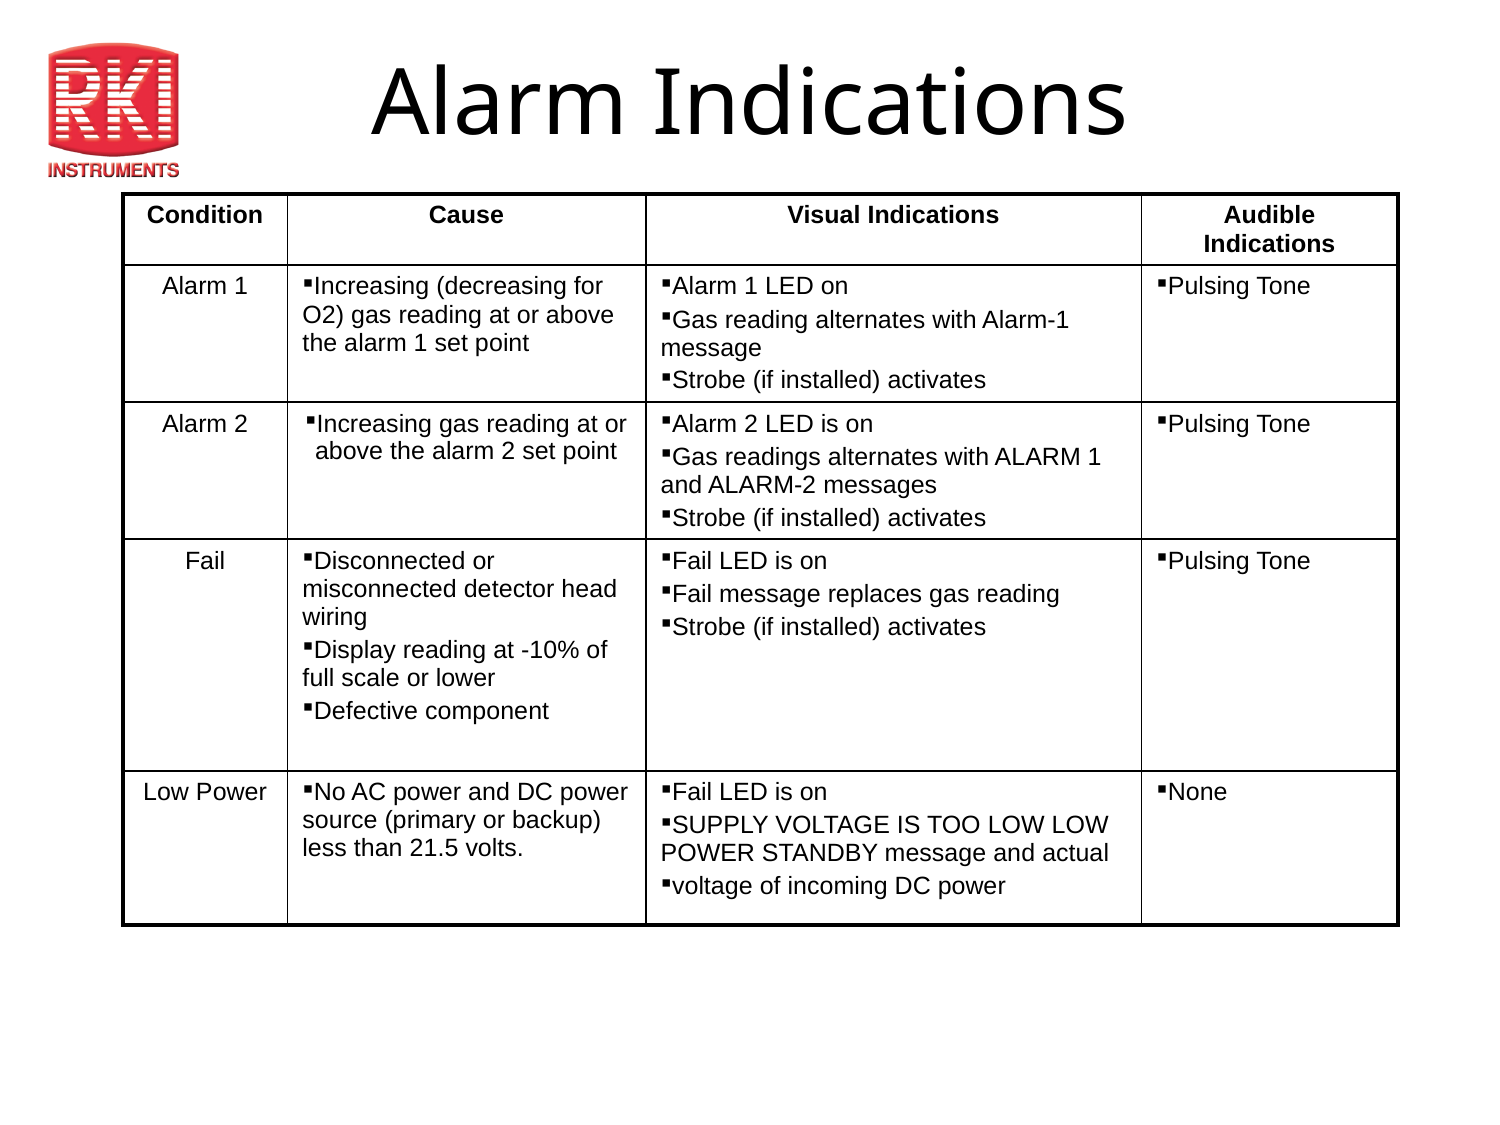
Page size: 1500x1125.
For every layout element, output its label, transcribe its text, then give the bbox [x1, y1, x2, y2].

picture [37, 37, 188, 184]
table_cell Pulsing Tone [1142, 266, 1396, 401]
table_cell Alarm 2 LED is on Gas readings alternates with ALARM 1 and ALARM-2 messages Strobe (if installed) activates [647, 403, 1141, 538]
table_header Condition [125, 196, 287, 264]
table_cell Alarm 1 LED on Gas reading alternates with Alarm-1 message Strobe (if installed) activates [647, 266, 1141, 401]
table_cell Disconnected or misconnected detector head wiring Display reading at -10% of full scale or lower Defective component [288, 540, 645, 770]
table_cell Alarm 2 [125, 403, 287, 538]
table_header Visual Indications [647, 196, 1141, 264]
table_cell Alarm 1 [125, 266, 287, 401]
table_header Cause [288, 196, 645, 264]
table_cell Fail LED is on Fail message replaces gas reading Strobe (if installed) activates [647, 540, 1141, 770]
table_cell No AC power and DC power source (primary or backup) less than 21.5 volts. [288, 772, 645, 923]
table_cell Fail [125, 540, 287, 770]
table_cell Low Power [125, 772, 287, 923]
table_cell None [1142, 772, 1396, 923]
table_header Audible Indications [1142, 196, 1396, 264]
table_cell Pulsing Tone [1142, 403, 1396, 538]
table_cell Increasing (decreasing for O2) gas reading at or above the alarm 1 set point [288, 266, 645, 401]
table_cell Increasing gas reading at or above the alarm 2 set point [288, 403, 645, 538]
title Alarm Indications [112, 27, 1388, 169]
table_cell Fail LED is on SUPPLY VOLTAGE IS TOO LOW LOW POWER STANDBY message and actual voltage of incoming DC power [647, 772, 1141, 923]
table_cell Pulsing Tone [1142, 540, 1396, 770]
